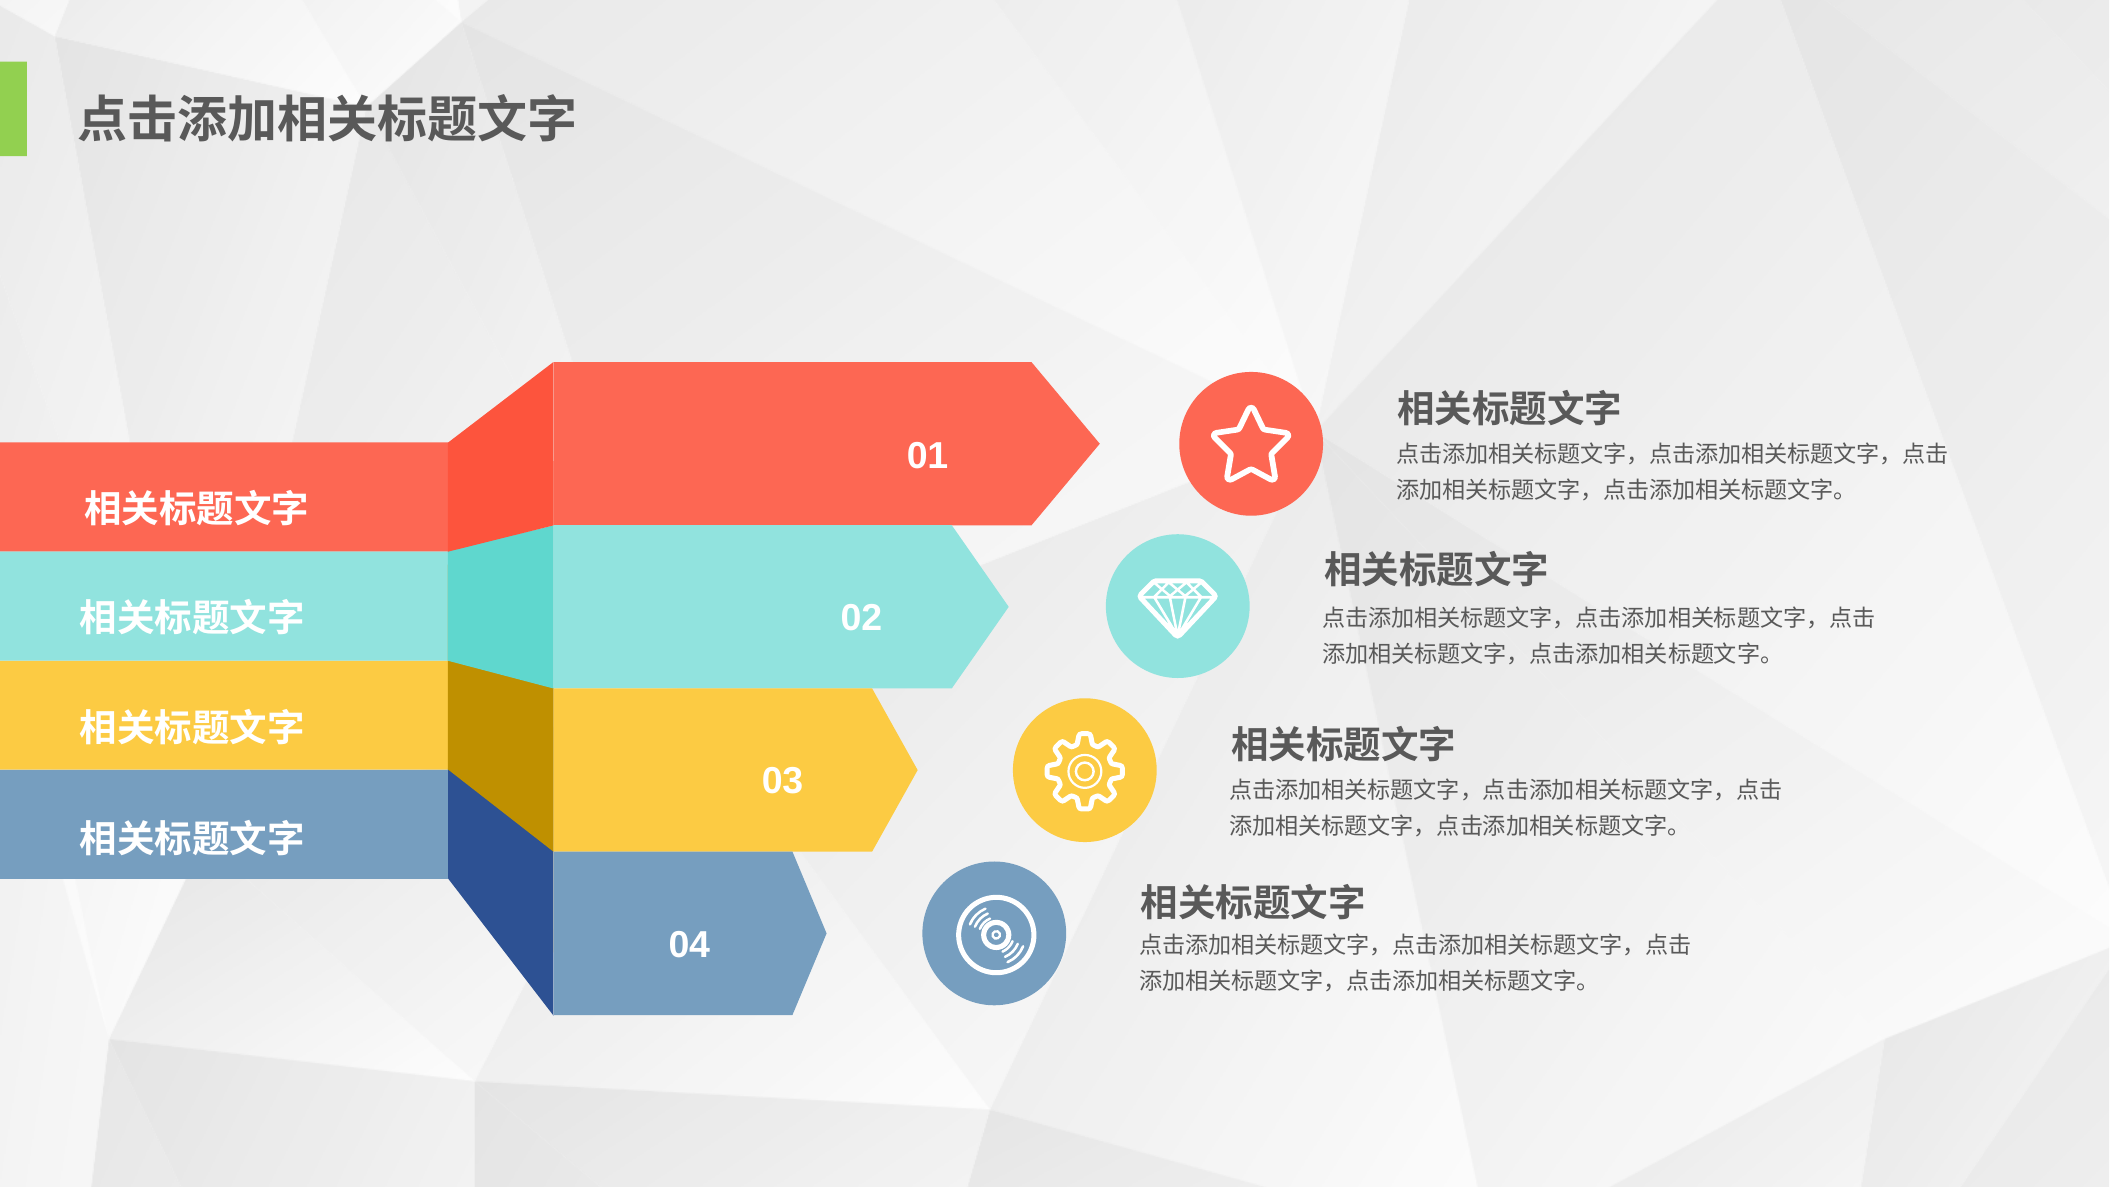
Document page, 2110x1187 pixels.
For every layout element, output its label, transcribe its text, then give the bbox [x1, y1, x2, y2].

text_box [1381, 363, 1968, 509]
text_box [1307, 525, 1894, 673]
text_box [0, 361, 1100, 1016]
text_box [1124, 858, 1711, 1000]
text_box 点击添加相关标题文字 [62, 61, 593, 155]
picture [0, 0, 2110, 1187]
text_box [1215, 700, 1801, 845]
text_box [1105, 534, 1250, 678]
text_box [0, 61, 28, 157]
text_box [1100, 698, 1157, 843]
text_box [1179, 371, 1324, 516]
